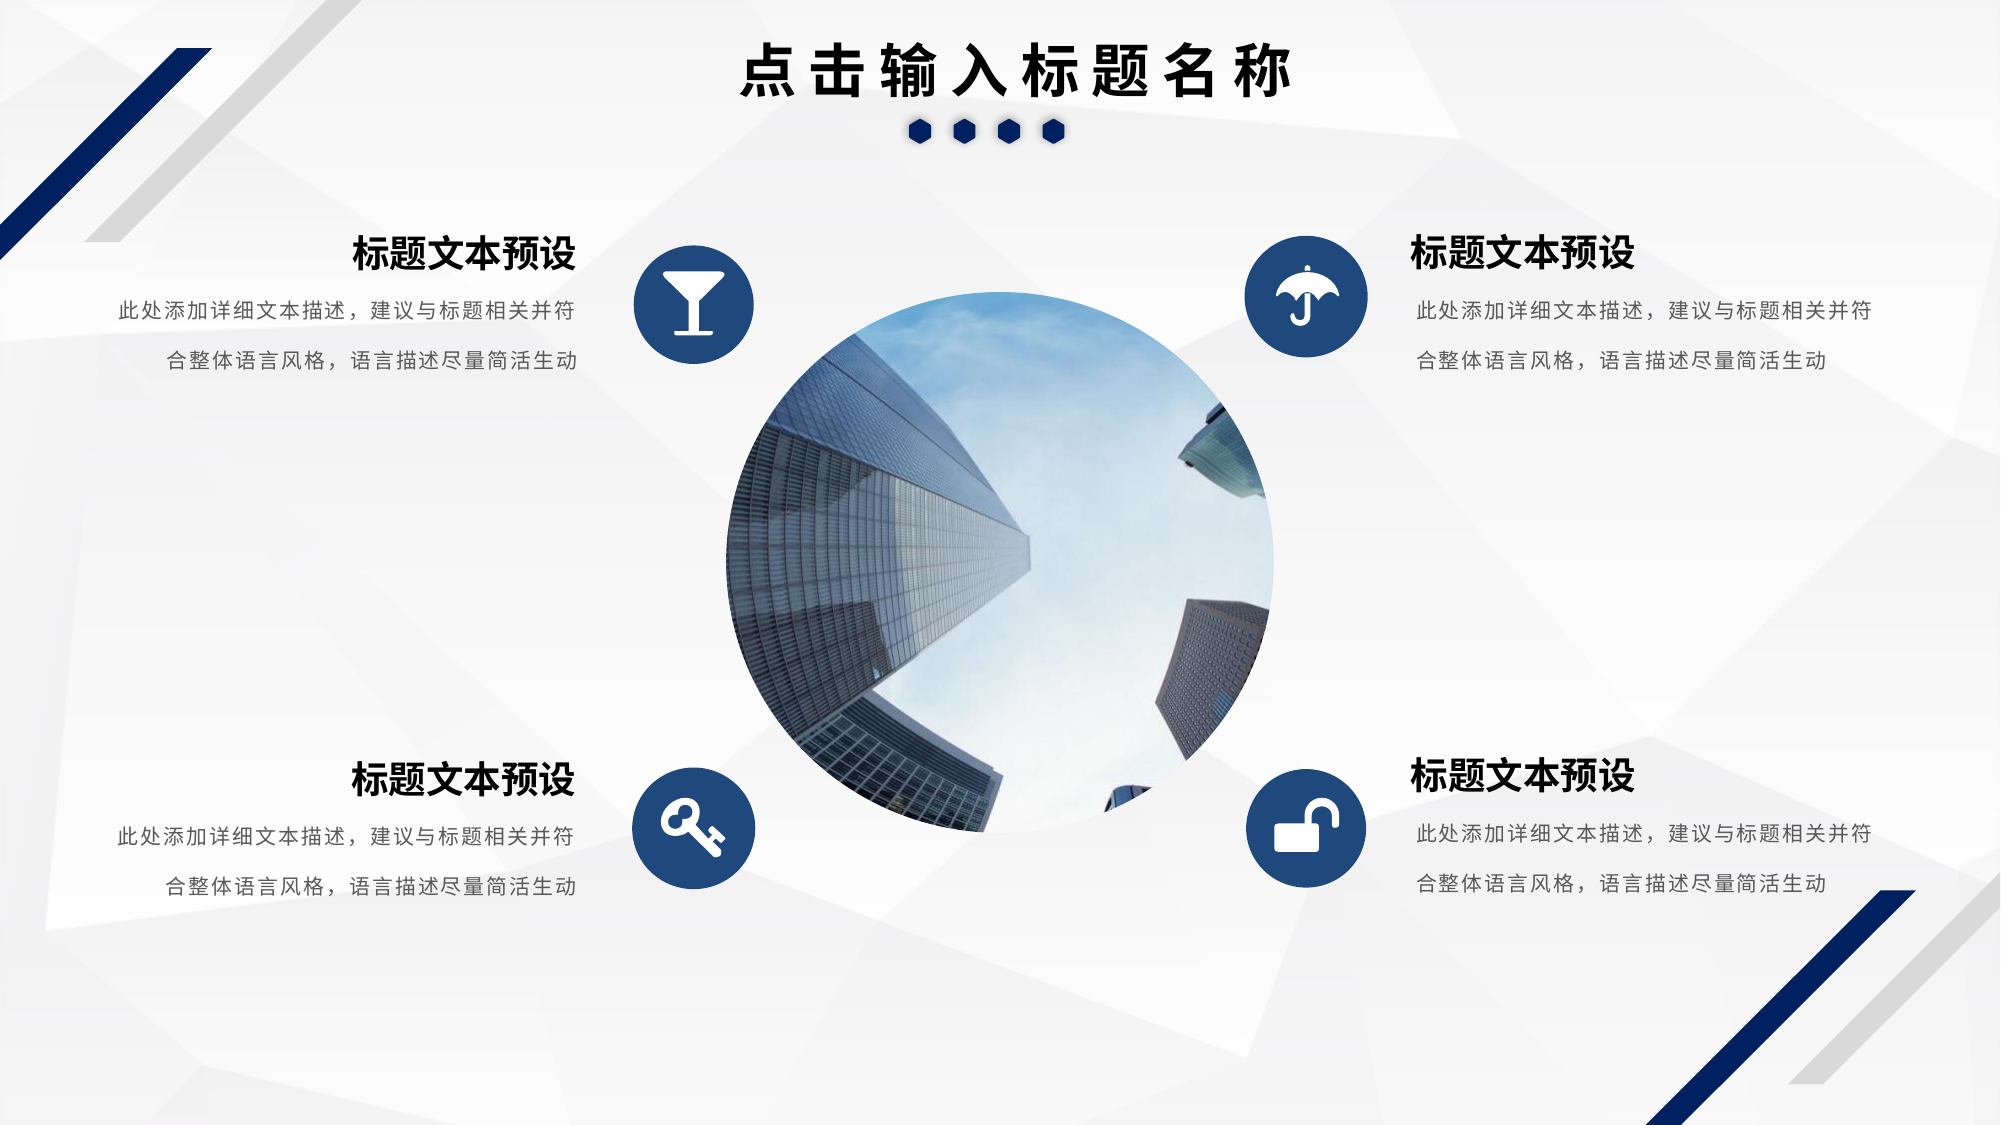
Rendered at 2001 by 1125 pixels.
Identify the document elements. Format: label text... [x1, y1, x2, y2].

text_box 标题文本预设 [337, 222, 598, 282]
text_box 此处添加详细文本描述，建议与标题相关并符合整体语言风格，语言描述尽量简活生动 [113, 799, 577, 983]
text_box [1246, 237, 1367, 356]
text_box 点击输入标题名称 [723, 27, 1307, 112]
text_box [997, 117, 1022, 145]
text_box [726, 291, 1274, 833]
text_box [1246, 769, 1367, 888]
text_box 此处添加详细文本描述，建议与标题相关并符合整体语言风格，语言描述尽量简活生动 [1416, 272, 1879, 456]
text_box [633, 769, 754, 888]
text_box [1041, 117, 1066, 145]
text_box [633, 245, 754, 364]
text_box [952, 117, 977, 145]
text_box 标题文本预设 [1395, 221, 1657, 282]
text_box 标题文本预设 [1395, 745, 1657, 805]
text_box [908, 117, 933, 145]
picture [0, 0, 2001, 1125]
text_box 此处添加详细文本描述，建议与标题相关并符合整体语言风格，语言描述尽量简活生动 [114, 272, 578, 456]
text_box 此处添加详细文本描述，建议与标题相关并符合整体语言风格，语言描述尽量简活生动 [1416, 795, 1879, 980]
text_box 标题文本预设 [336, 748, 597, 809]
